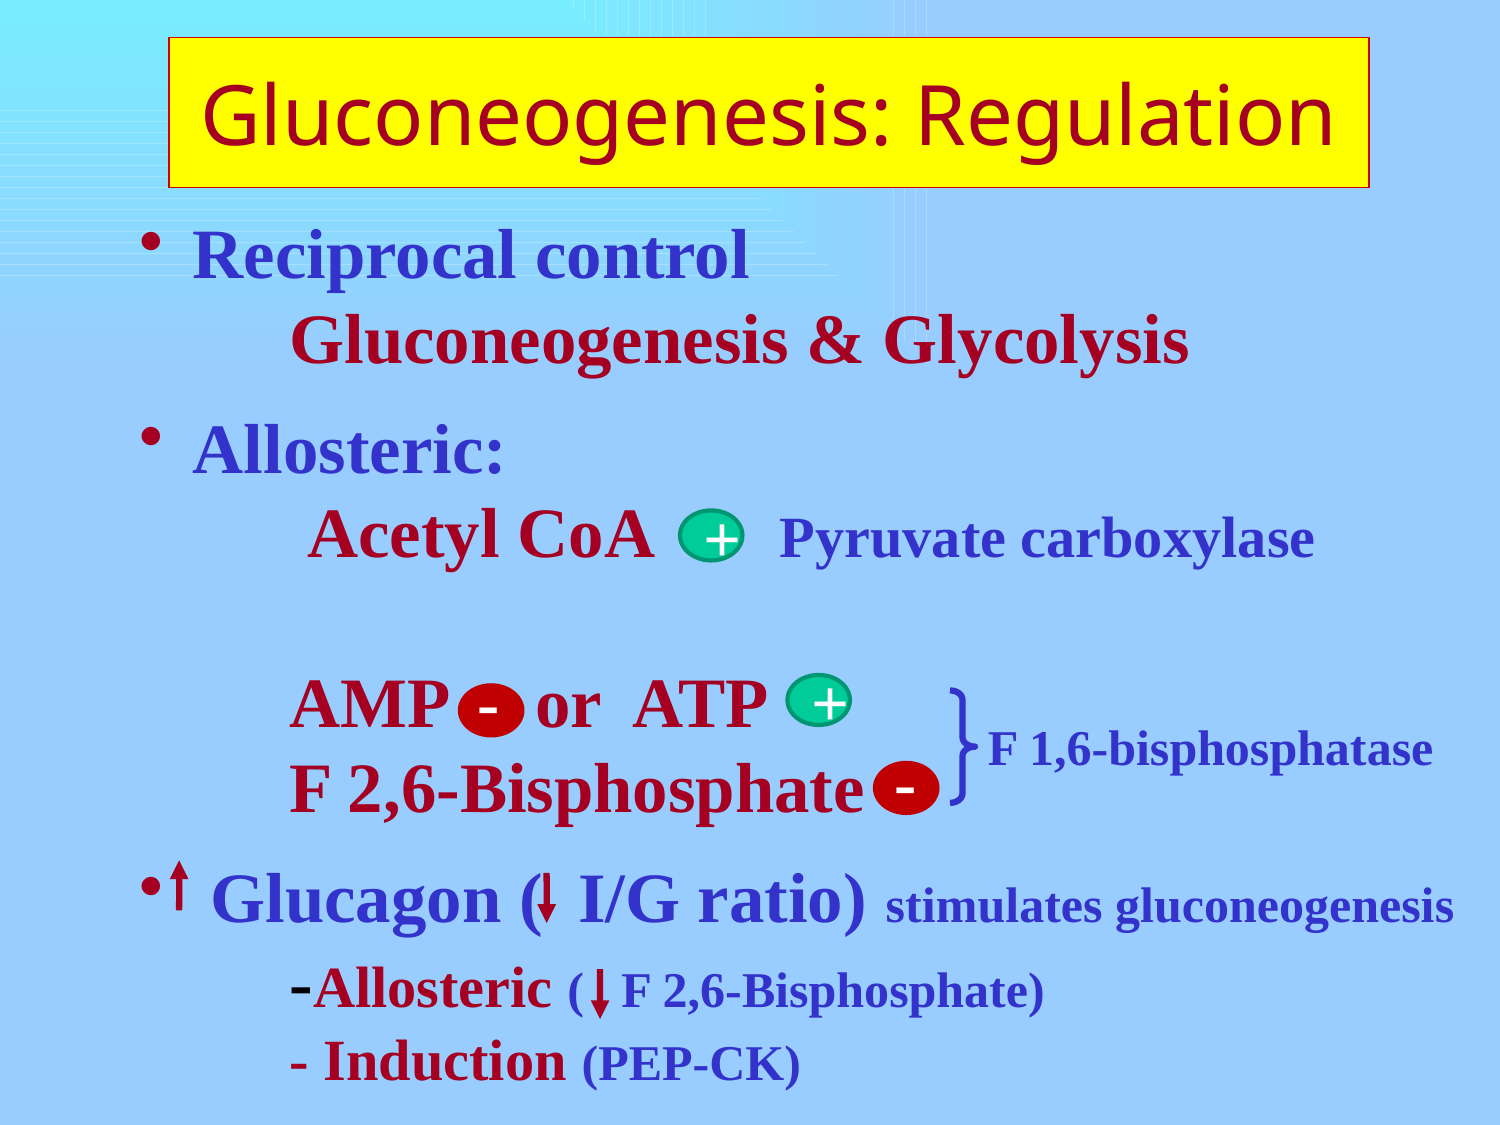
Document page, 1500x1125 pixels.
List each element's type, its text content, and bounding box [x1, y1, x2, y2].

text_box Reciprocal control Gluconeogenesis & Glycolysis Allosteric: Acetyl CoA Pyruvate carboxylase AMP or ATP F 2,6-Bisphosphate Glucagon ( I/G ratio) stimulates gluconeogenesis -Allosteric ( F 2,6-Bisphosphate) - Induction (PEP-CK) [124, 200, 1475, 1099]
text_box F 1,6-bisphosphatase [973, 707, 1449, 783]
text_box [457, 697, 462, 724]
title Gluconeogenesis: Regulation [168, 37, 1370, 188]
text_box [933, 771, 940, 805]
text_box [872, 771, 880, 805]
text_box [172, 860, 186, 911]
text_box [950, 690, 973, 803]
text_box + [677, 508, 745, 563]
text_box [515, 691, 525, 730]
text_box - [462, 651, 515, 747]
text_box + [785, 672, 853, 728]
text_box [540, 872, 553, 923]
text_box - [880, 731, 933, 827]
text_box [593, 969, 607, 1020]
